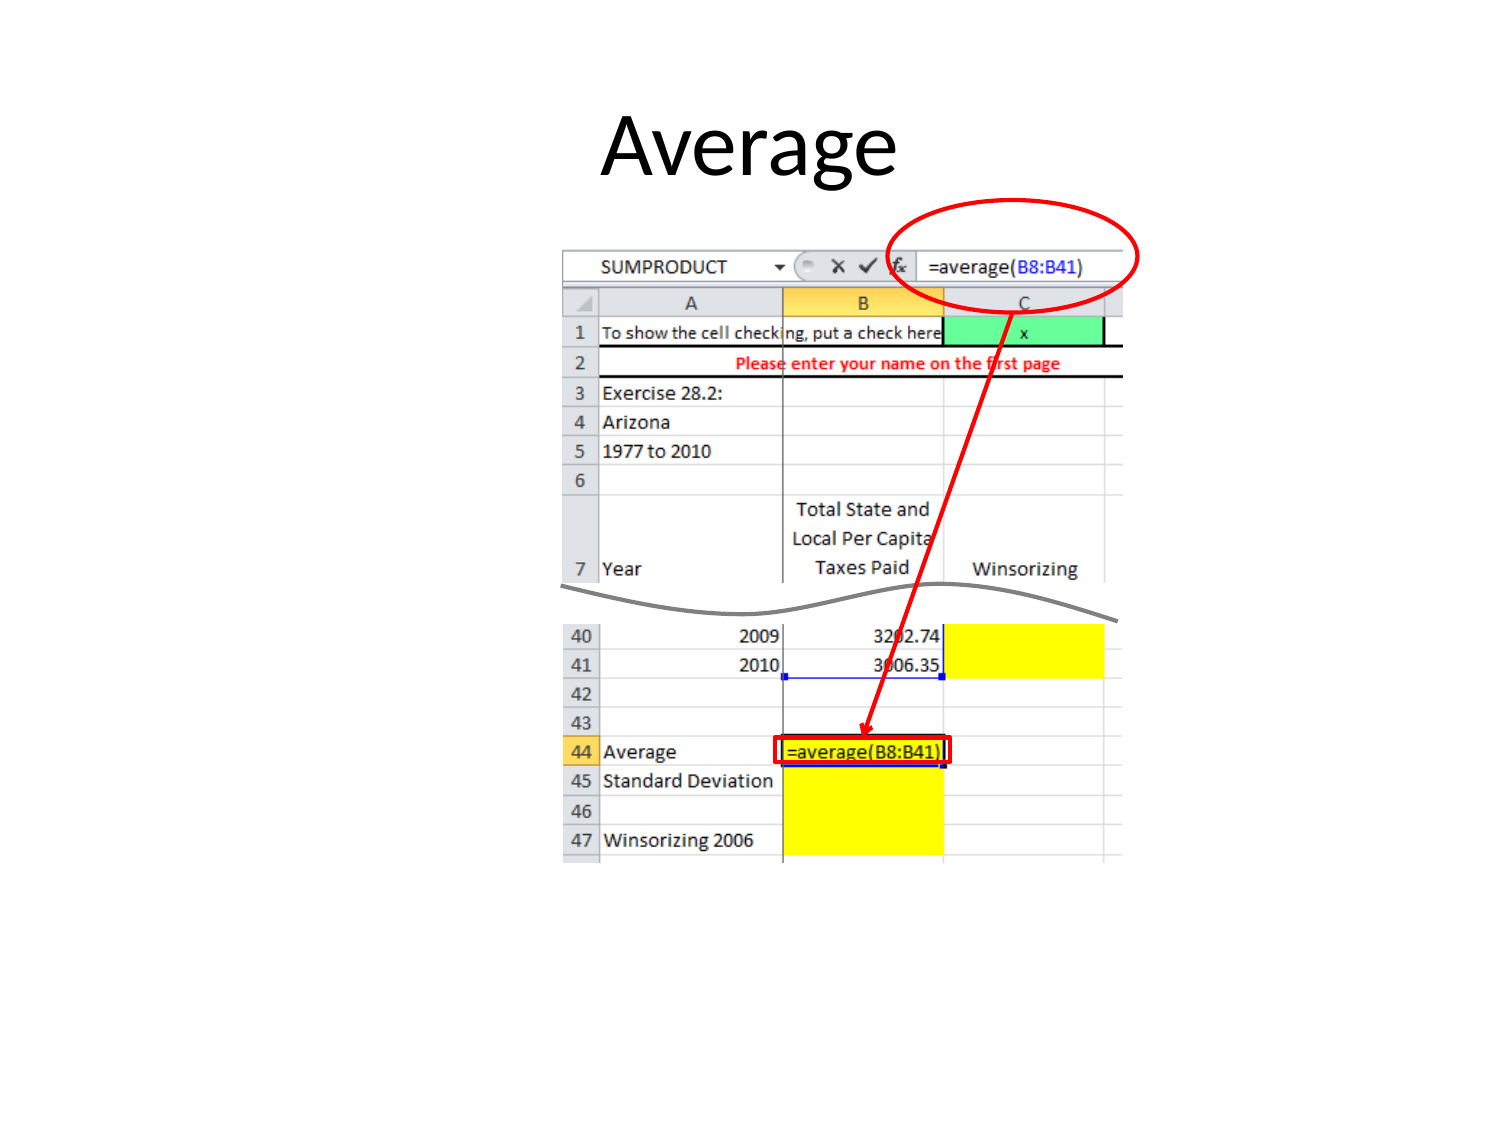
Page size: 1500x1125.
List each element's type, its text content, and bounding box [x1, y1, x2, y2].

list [563, 624, 1123, 863]
text_box [1016, 591, 1119, 623]
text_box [862, 312, 1013, 738]
text_box [574, 591, 857, 617]
picture [562, 249, 1123, 583]
text_box [886, 197, 1140, 282]
title Average [75, 45, 1425, 233]
